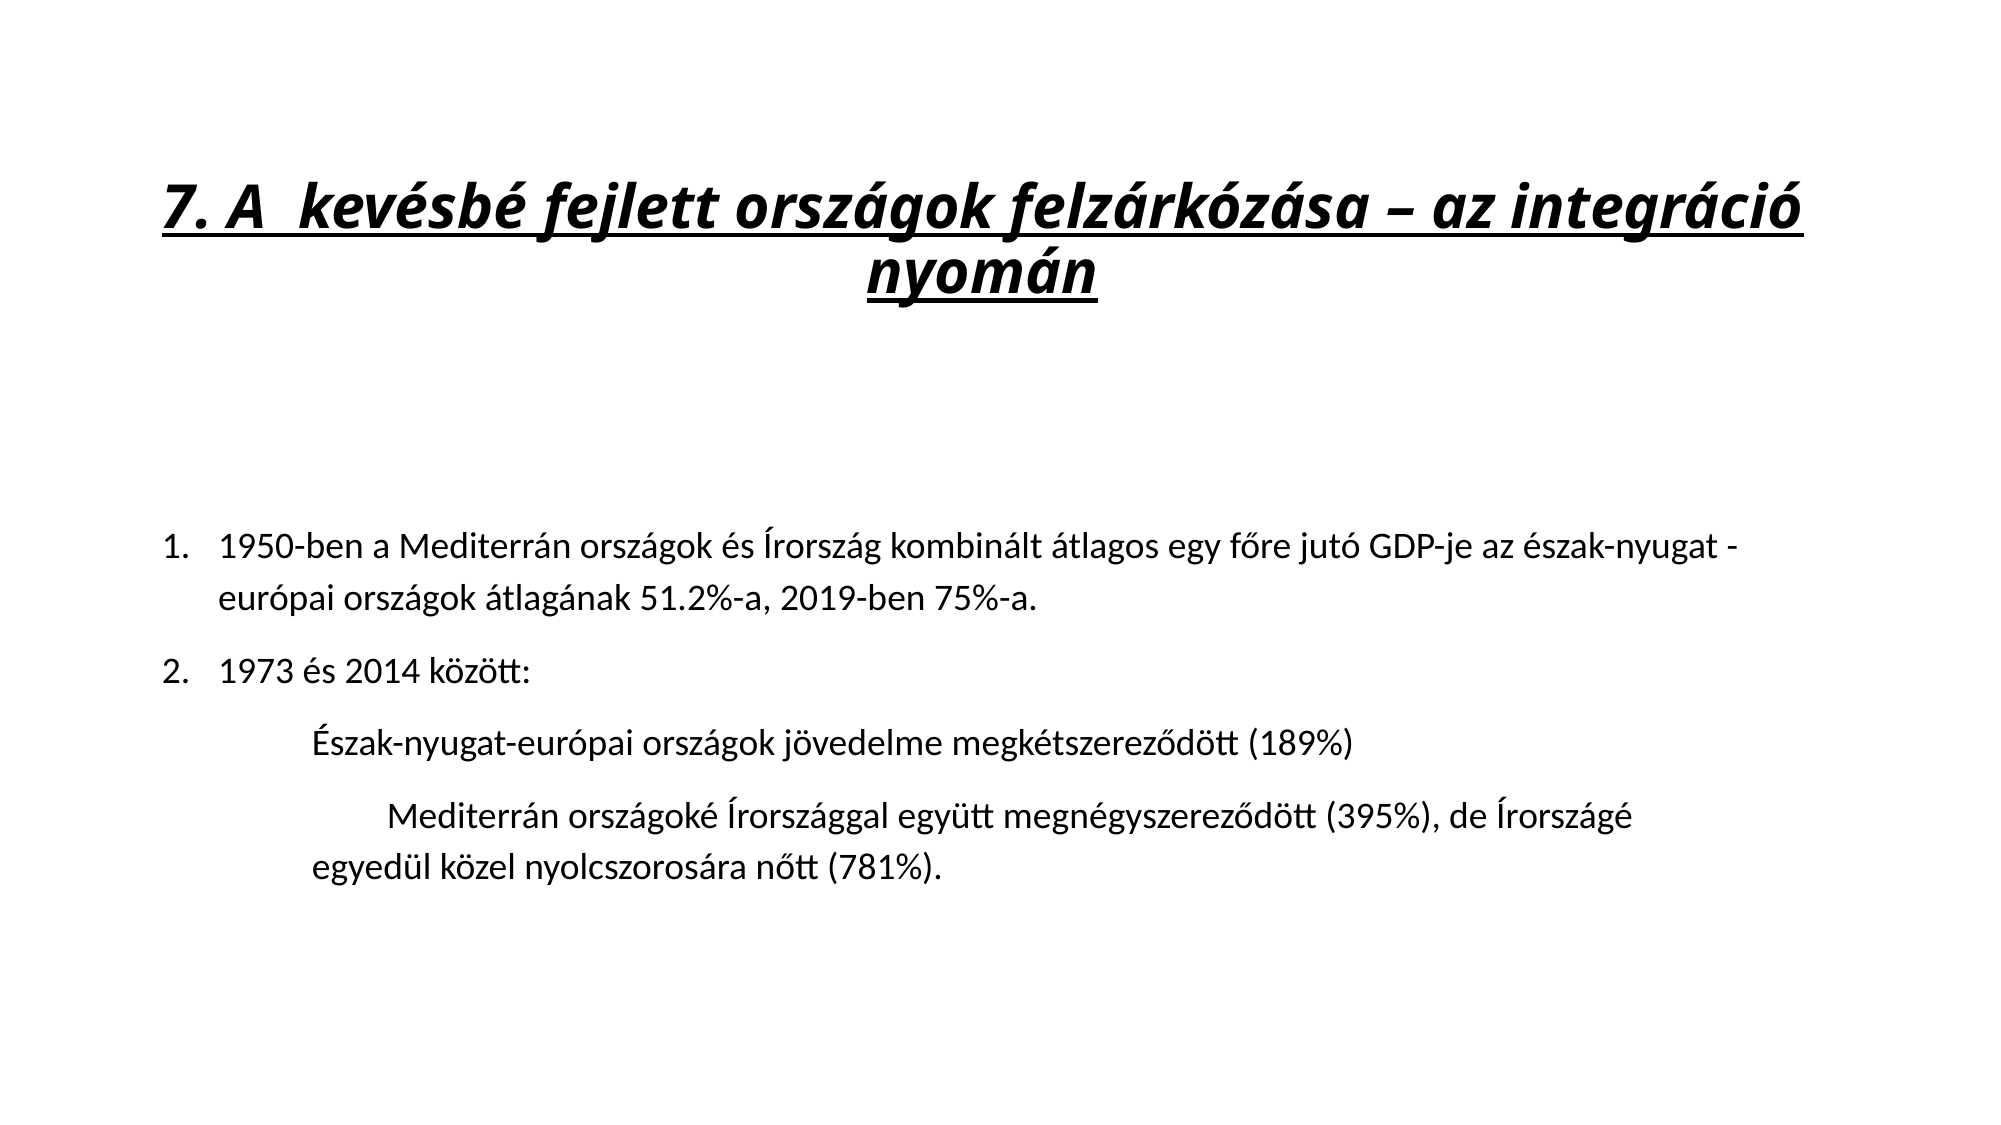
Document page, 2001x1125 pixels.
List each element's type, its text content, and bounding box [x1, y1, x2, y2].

text_box 1950-ben a Mediterrán országok és Írország kombinált átlagos egy főre jutó GDP-je az észak-nyugat -európai országok átlagának 51.2%-a, 2019-ben 75%-a. 1973 és 2014 között: Észak-nyugat-európai országok jövedelme megkétszereződött (189%) Mediterrán országoké Írországgal együtt megnégyszereződött (395%), de Írországé egyedül közel nyolcszorosára nőtt (781%). [147, 507, 1775, 895]
title 7. A kevésbé fejlett országok felzárkózása – az integráció nyomán [102, 167, 1863, 396]
